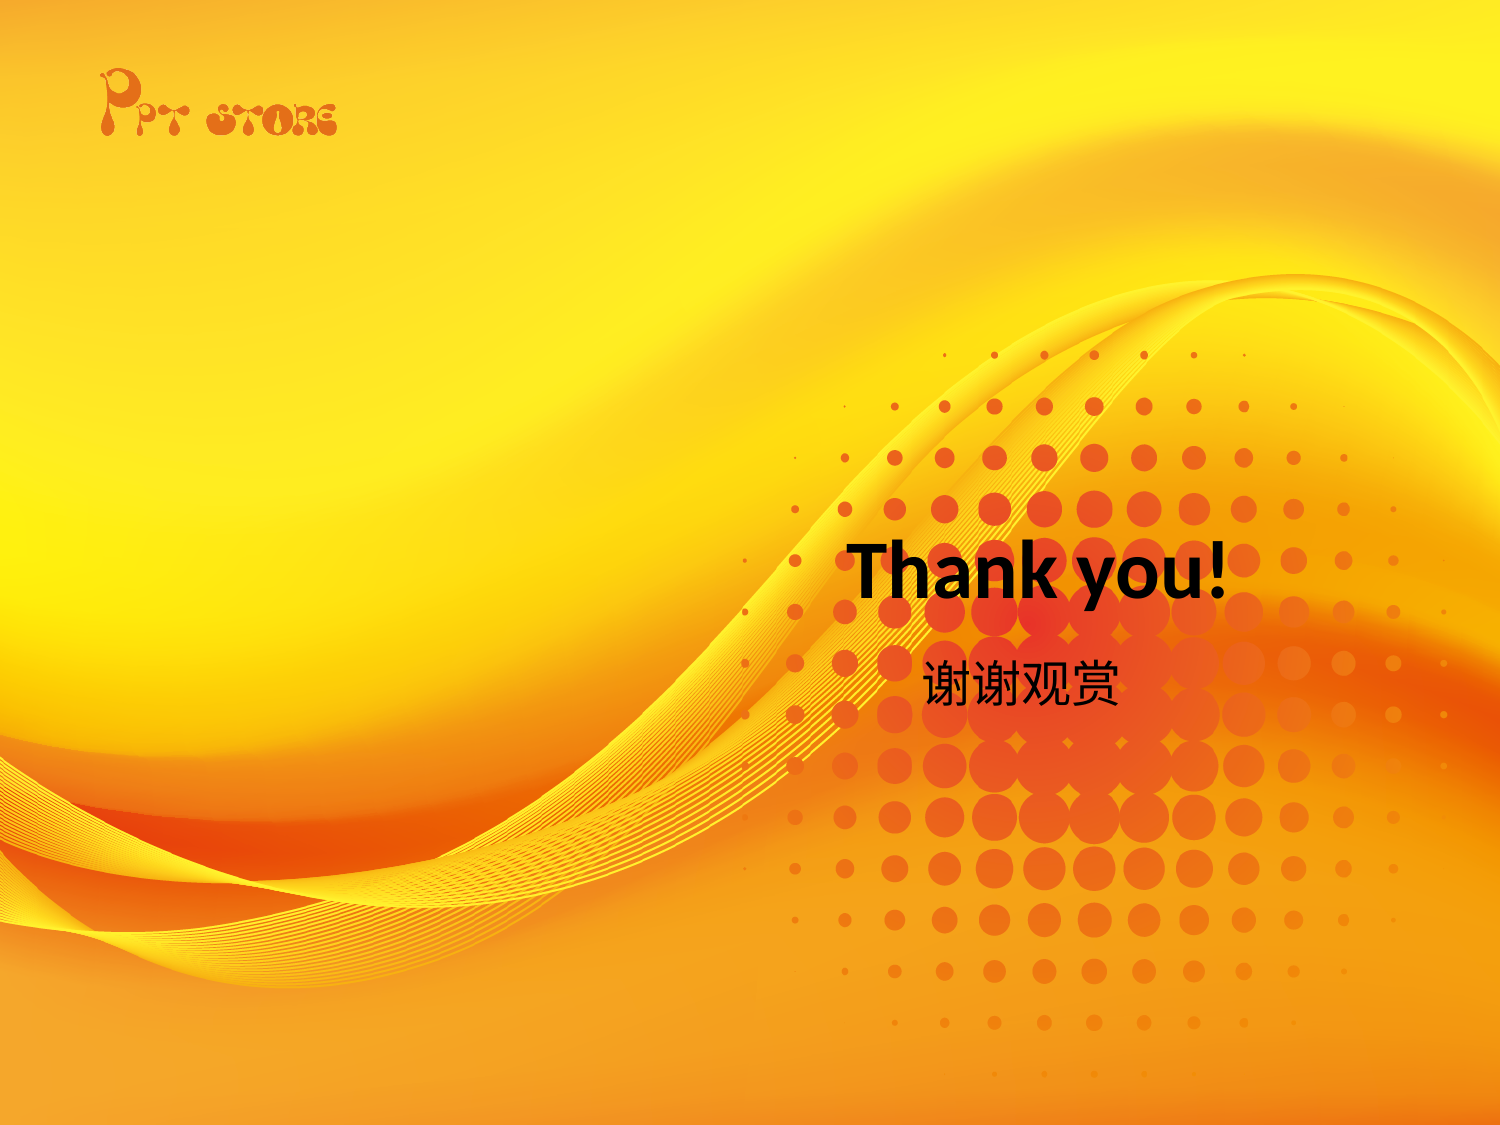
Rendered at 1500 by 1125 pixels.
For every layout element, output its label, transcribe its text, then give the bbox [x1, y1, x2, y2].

picture [0, 0, 1500, 1125]
subtitle 谢谢观赏 [678, 645, 1365, 748]
title Thank you! [619, 444, 1460, 686]
